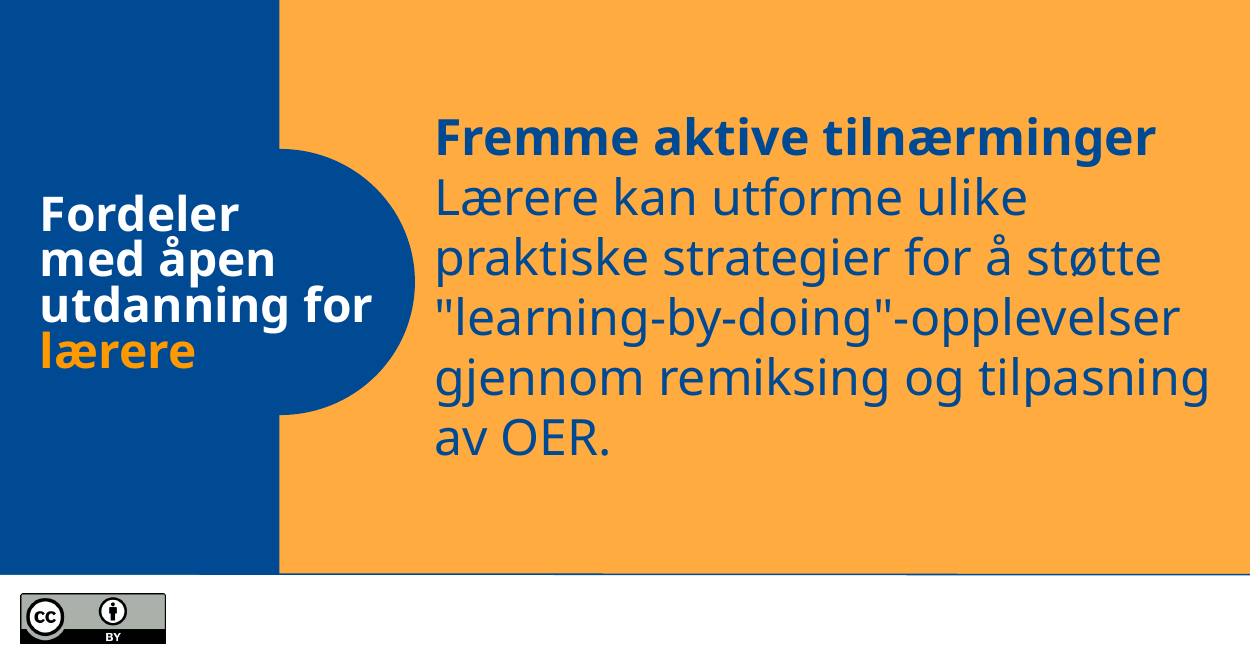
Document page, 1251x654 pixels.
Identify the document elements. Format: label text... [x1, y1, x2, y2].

text_box [0, 582, 1250, 654]
text_box Fremme aktive tilnærminger Lærere kan utforme ulike praktiske strategier for å støtte "learning-by-doing"-opplevelser gjennom remiksing og tilpasning av OER. [419, 90, 1250, 481]
text_box [195, 148, 366, 179]
picture [20, 592, 166, 645]
text_box Fordeler med åpen utdanning for lærere [24, 179, 420, 393]
text_box [206, 393, 355, 416]
text_box [0, 0, 280, 573]
